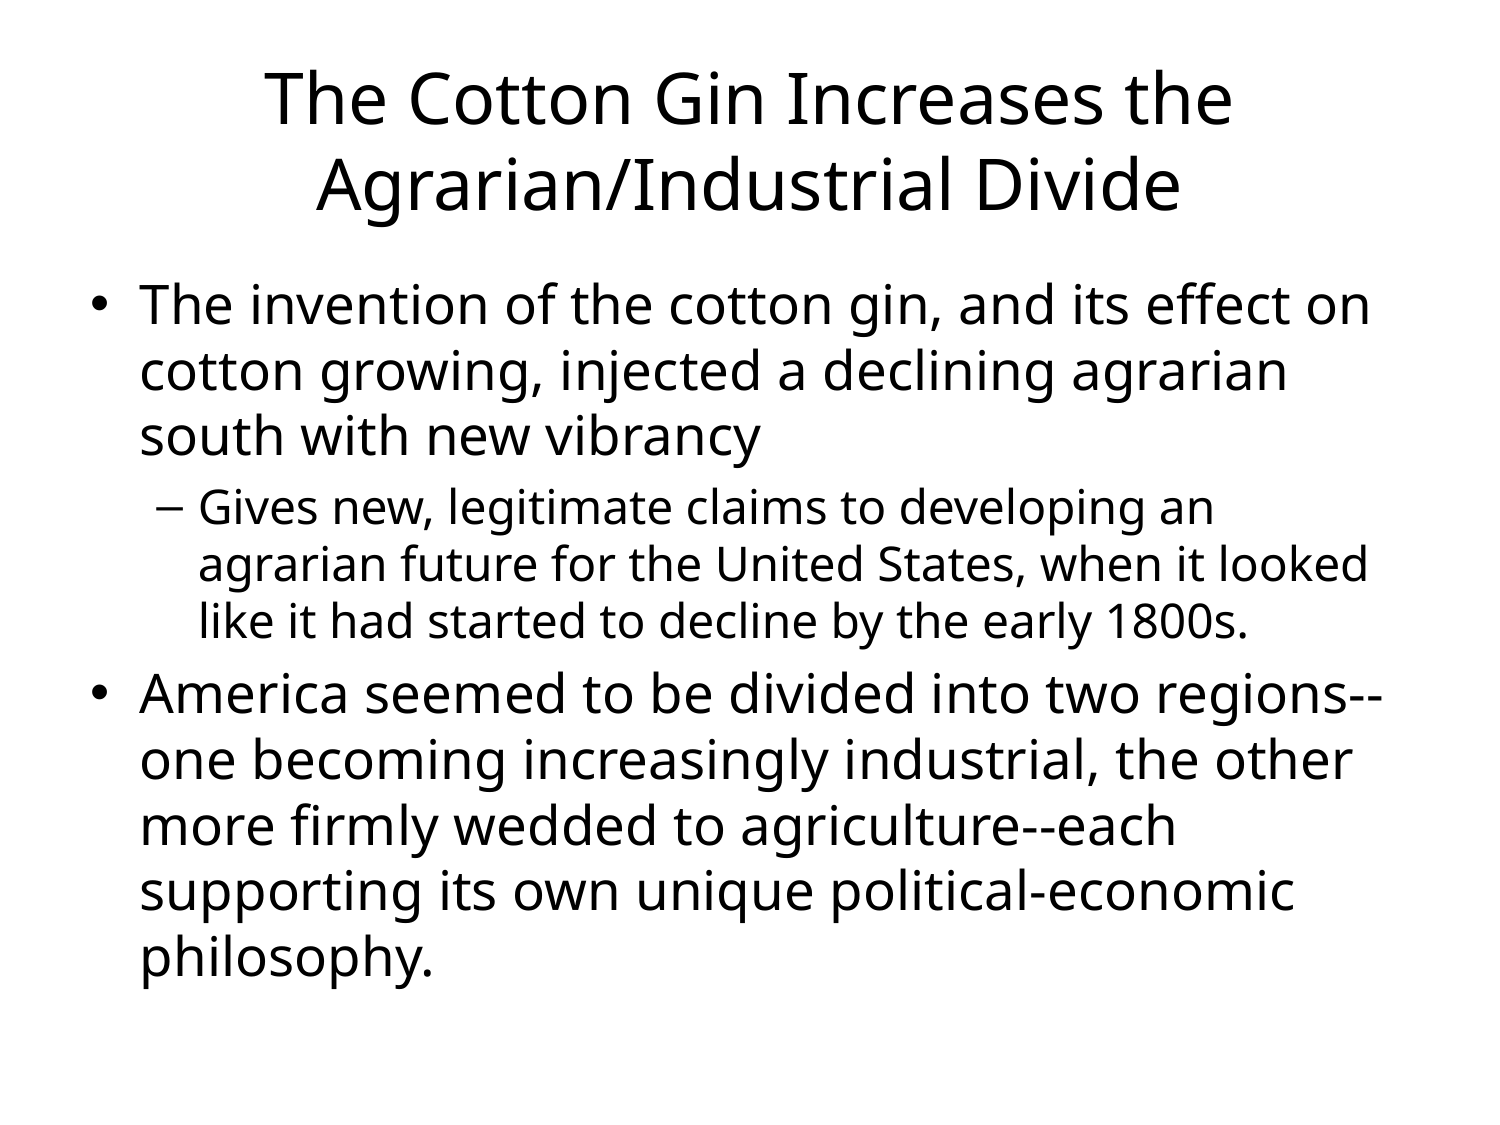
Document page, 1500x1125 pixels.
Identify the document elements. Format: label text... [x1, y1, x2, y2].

title The Cotton Gin Increases the Agrarian/Industrial Divide [75, 45, 1425, 233]
list The invention of the cotton gin, and its effect on cotton growing, injected a declining agrarian south with new vibrancy Gives new, legitimate claims to developing an agrarian future for the United States, when it looked like it had started to decline by the early 1800s. America seemed to be divided into two regions--one becoming increasingly industrial, the other more firmly wedded to agriculture--each supporting its own unique political-economic philosophy. [75, 262, 1425, 1005]
